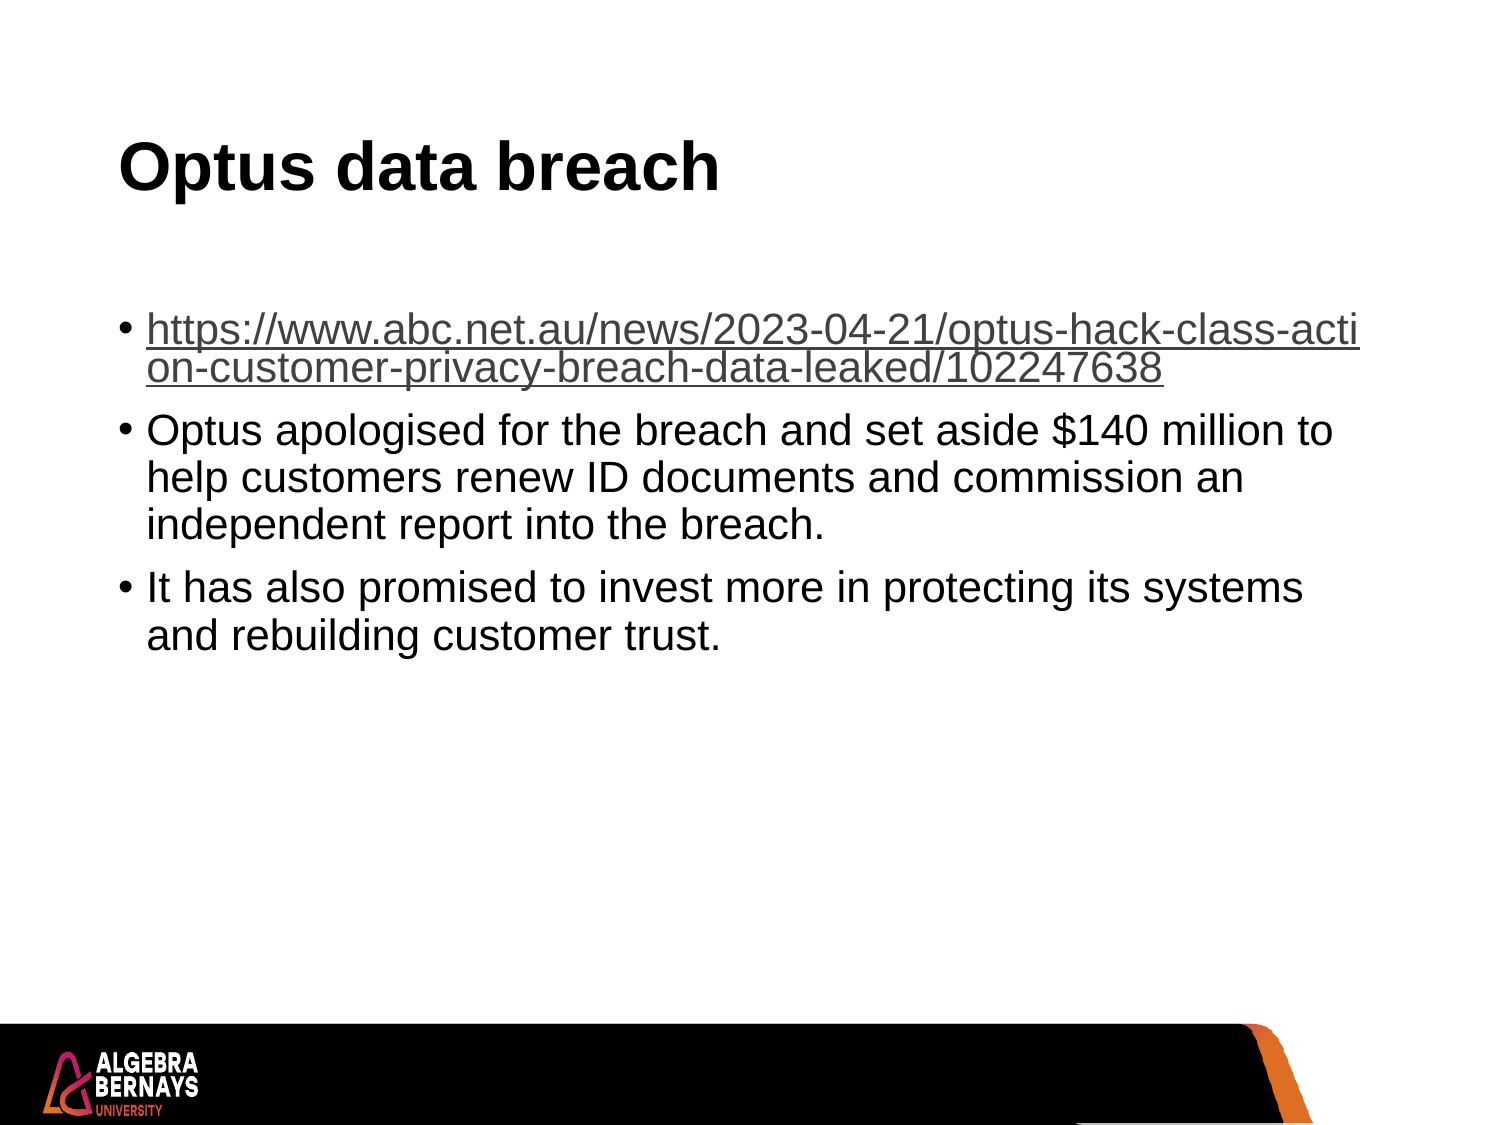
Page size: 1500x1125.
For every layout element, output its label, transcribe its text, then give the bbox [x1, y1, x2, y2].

picture [0, 1023, 1468, 1125]
list https://www.abc.net.au/news/2023-04-21/optus-hack-class-action-customer-privacy-breach-data-leaked/102247638 Optus apologised for the breach and set aside $140 million to help customers renew ID documents and commission an independent report into the breach. It has also promised to invest more in protecting its systems and rebuilding customer trust. [103, 299, 1397, 1014]
title Optus data breach [103, 59, 1397, 278]
